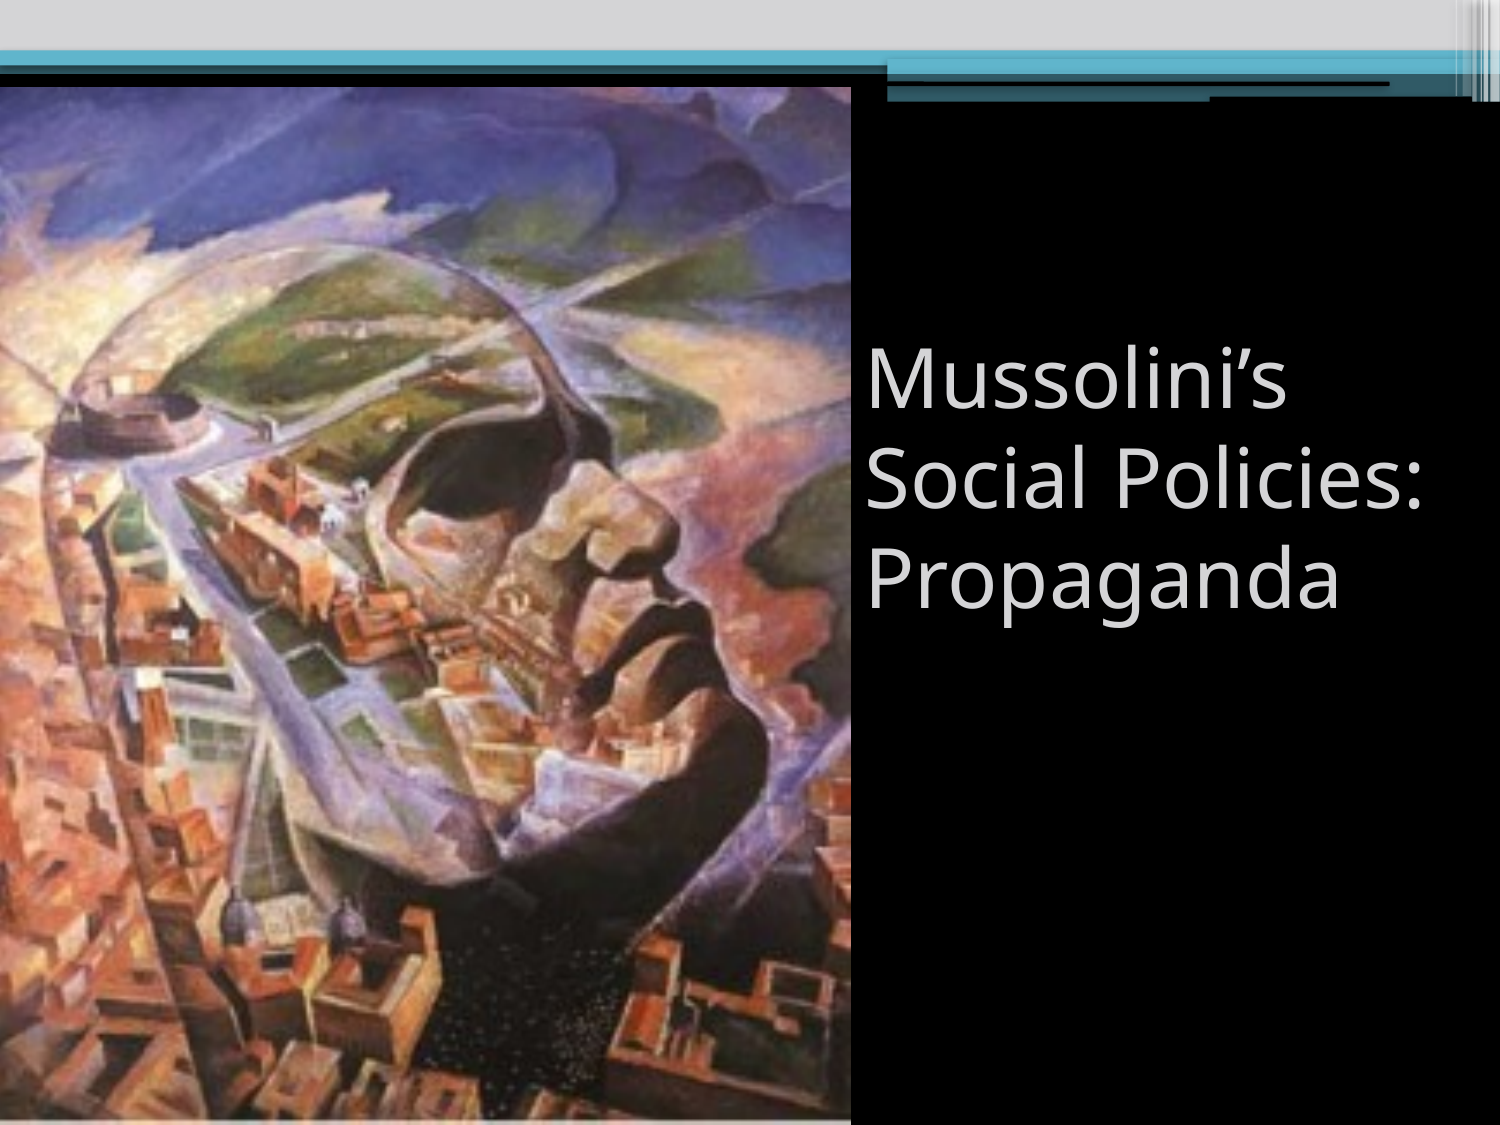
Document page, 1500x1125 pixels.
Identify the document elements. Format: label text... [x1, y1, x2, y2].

picture [0, 87, 851, 1125]
title Mussolini’s Social Policies: Propaganda [857, 237, 1500, 713]
